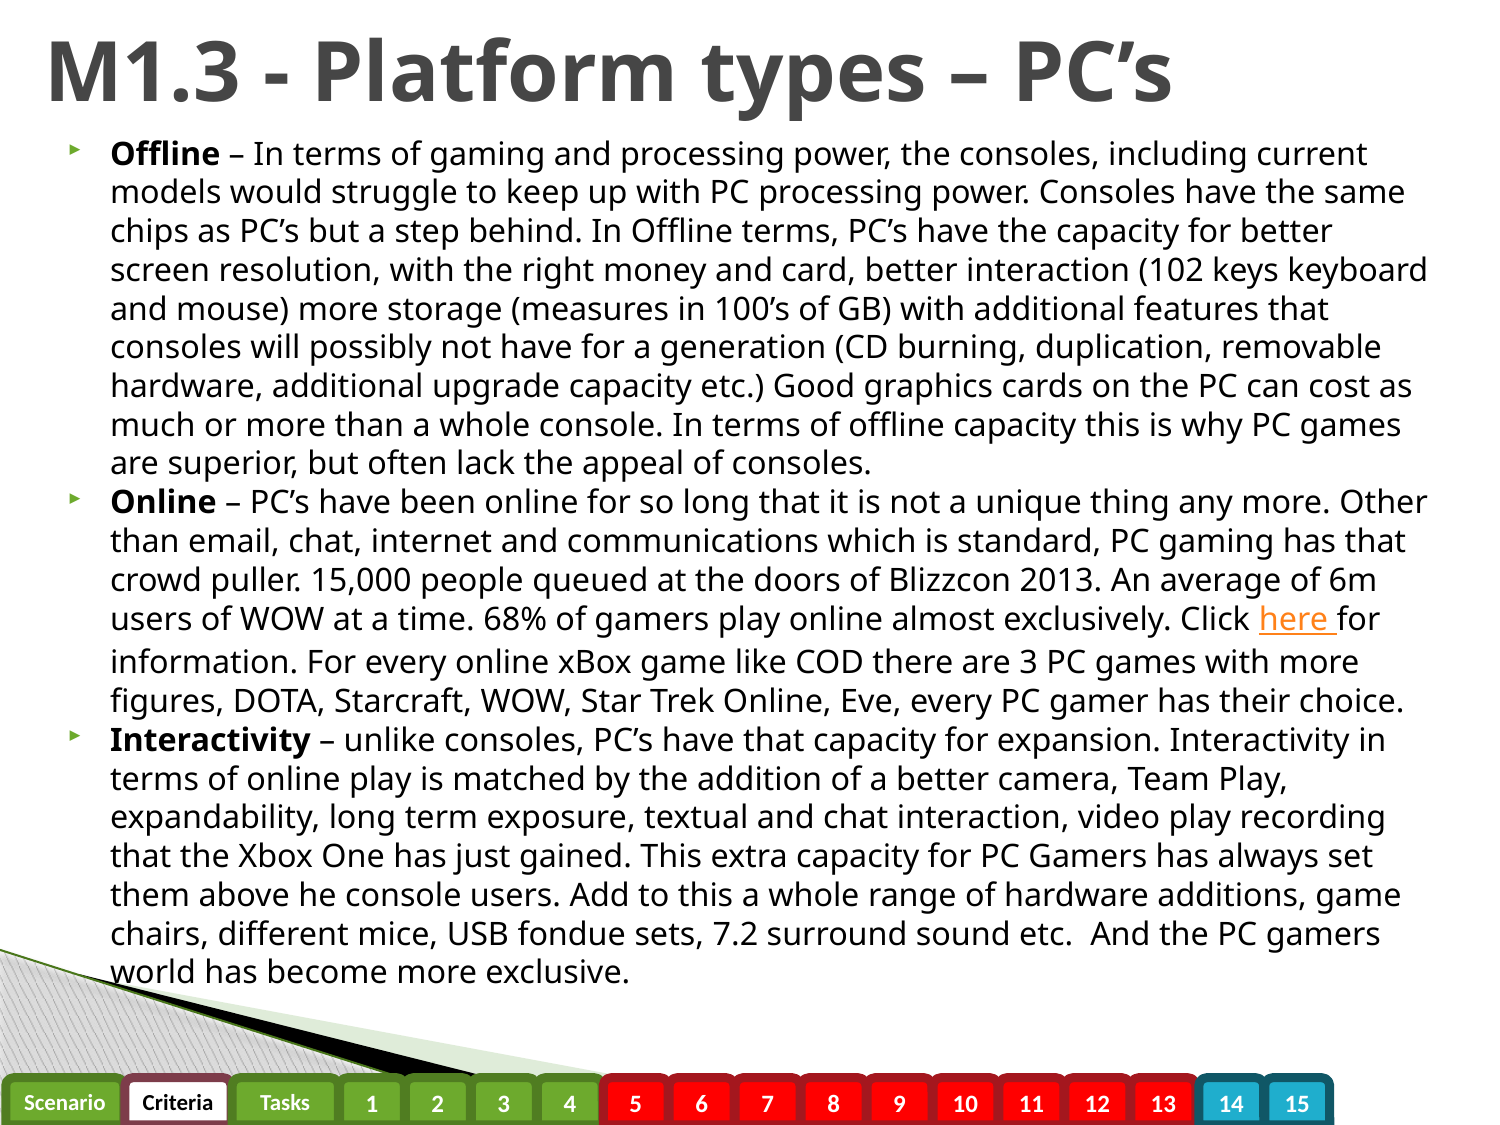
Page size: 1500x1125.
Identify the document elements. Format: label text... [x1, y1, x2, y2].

list Offline – In terms of gaming and processing power, the consoles, including current models would struggle to keep up with PC processing power. Consoles have the same chips as PC’s but a step behind. In Offline terms, PC’s have the capacity for better screen resolution, with the right money and card, better interaction (102 keys keyboard and mouse) more storage (measures in 100’s of GB) with additional features that consoles will possibly not have for a generation (CD burning, duplication, removable hardware, additional upgrade capacity etc.) Good graphics cards on the PC can cost as much or more than a whole console. In terms of offline capacity this is why PC games are superior, but often lack the appeal of consoles. Online – PC’s have been online for so long that it is not a unique thing any more. Other than email, chat, internet and communications which is standard, PC gaming has that crowd puller. 15,000 people queued at the doors of Blizzcon 2013. An average of 6m users of WOW at a time. 68% of gamers play online almost exclusively. Click here for information. For every online xBox game like COD there are 3 PC games with more figures, DOTA, Starcraft, WOW, Star Trek Online, Eve, every PC gamer has their choice. Interactivity – unlike consoles, PC’s have that capacity for expansion. Interactivity in terms of online play is matched by the addition of a better camera, Team Play, expandability, long term exposure, textual and chat interaction, video play recording that the Xbox One has just gained. This extra capacity for PC Gamers has always set them above he console users. Add to this a whole range of hardware additions, game chairs, different mice, USB fondue sets, 7.2 surround sound etc. And the PC gamers world has become more exclusive. [35, 126, 1454, 1067]
title M1.3 - Platform types – PC’s [29, 11, 1483, 126]
